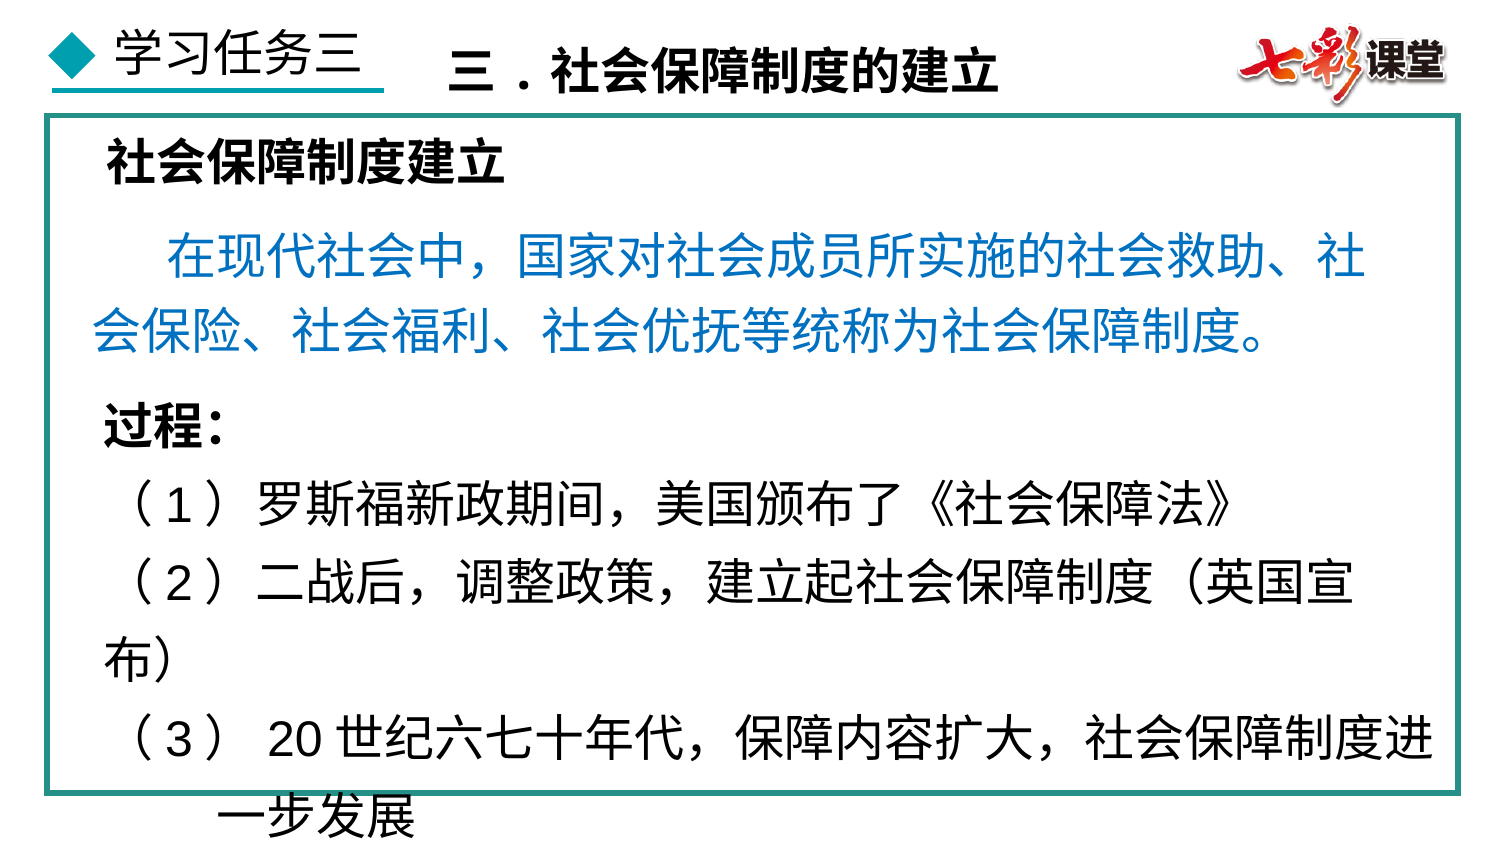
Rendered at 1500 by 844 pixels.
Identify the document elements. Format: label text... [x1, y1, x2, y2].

text_box 在现代社会中，国家对社会成员所实施的社会救助、社会保险、社会福利、社会优抚等统称为社会保障制度。 [76, 202, 1388, 368]
picture [1234, 20, 1451, 108]
text_box 社会保障制度建立 [91, 122, 522, 198]
text_box 过程： （1）罗斯福新政期间，美国颁布了《社会保障法》 （2）二战后，调整政策，建立起社会保障制度（英国宣布） （3）20世纪六七十年代，保障内容扩大，社会保障制度进 一步发展 [88, 369, 1459, 844]
text_box 三.社会保障制度的建立 [432, 32, 1094, 107]
